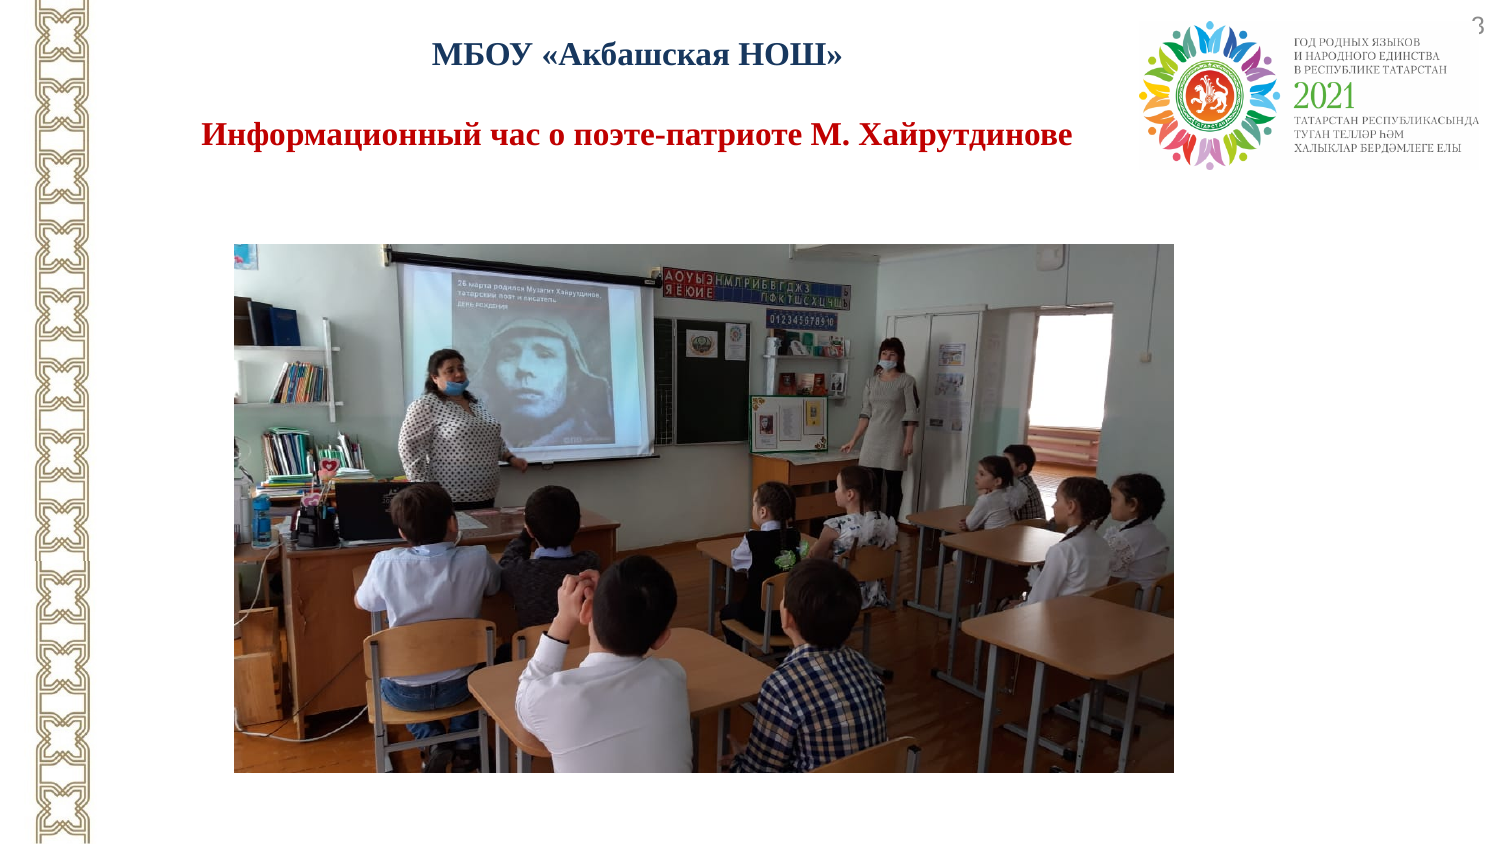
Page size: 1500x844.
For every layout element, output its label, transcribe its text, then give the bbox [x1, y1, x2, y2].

title МБОУ «Акбашская НОШ» Информационный час о поэте-патриоте М. Хайрутдинове [100, 21, 1138, 162]
slide_number 3 [1149, 1, 1500, 47]
picture [0, 0, 1500, 844]
